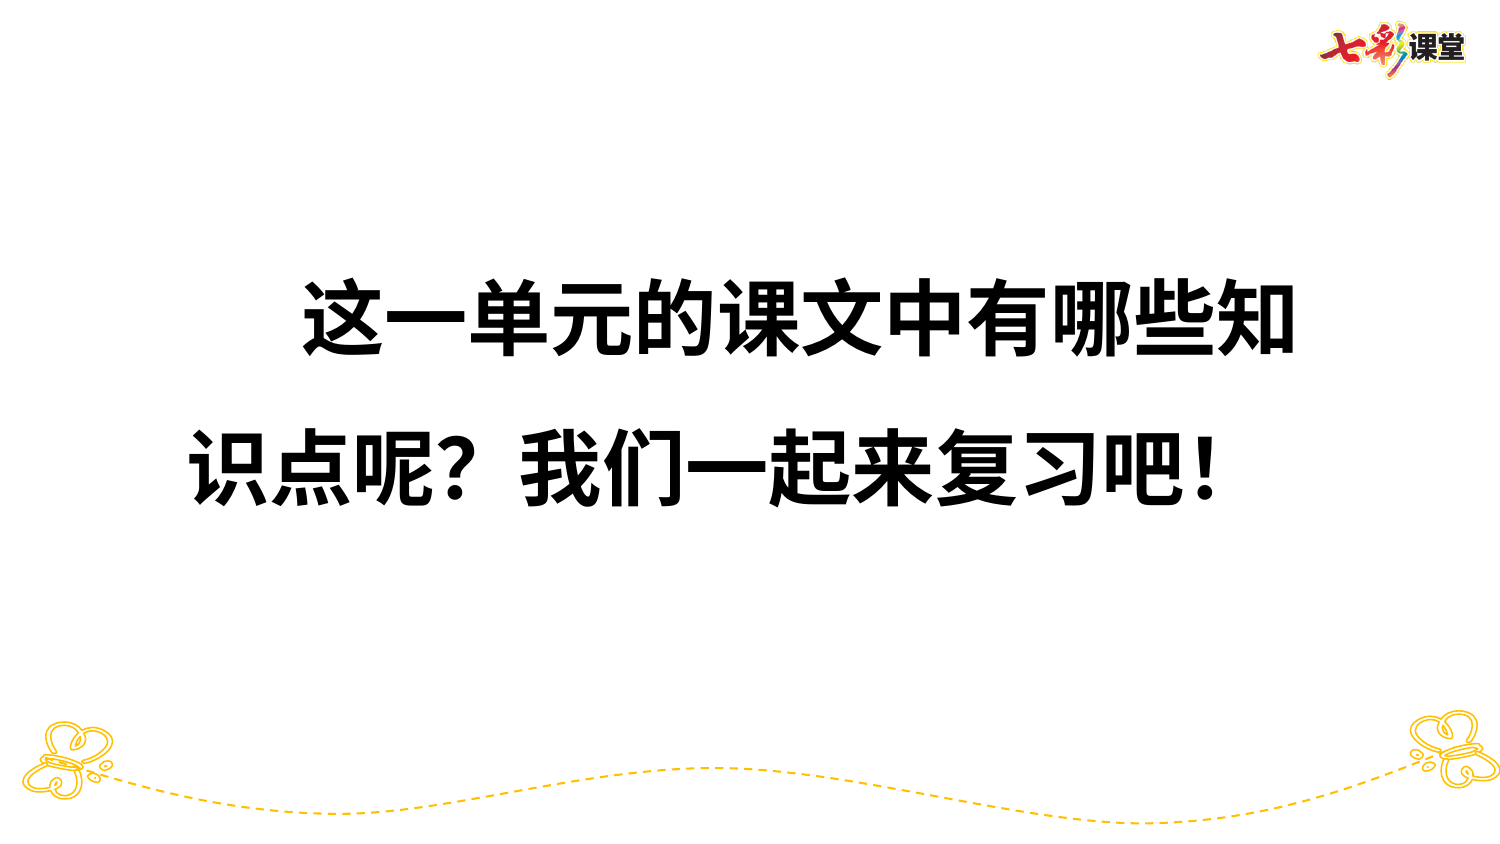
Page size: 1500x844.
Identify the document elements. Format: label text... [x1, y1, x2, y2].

text_box 这一单元的课文中有哪些知识点呢？我们一起来复习吧！ [171, 209, 1390, 524]
picture [1316, 20, 1468, 80]
